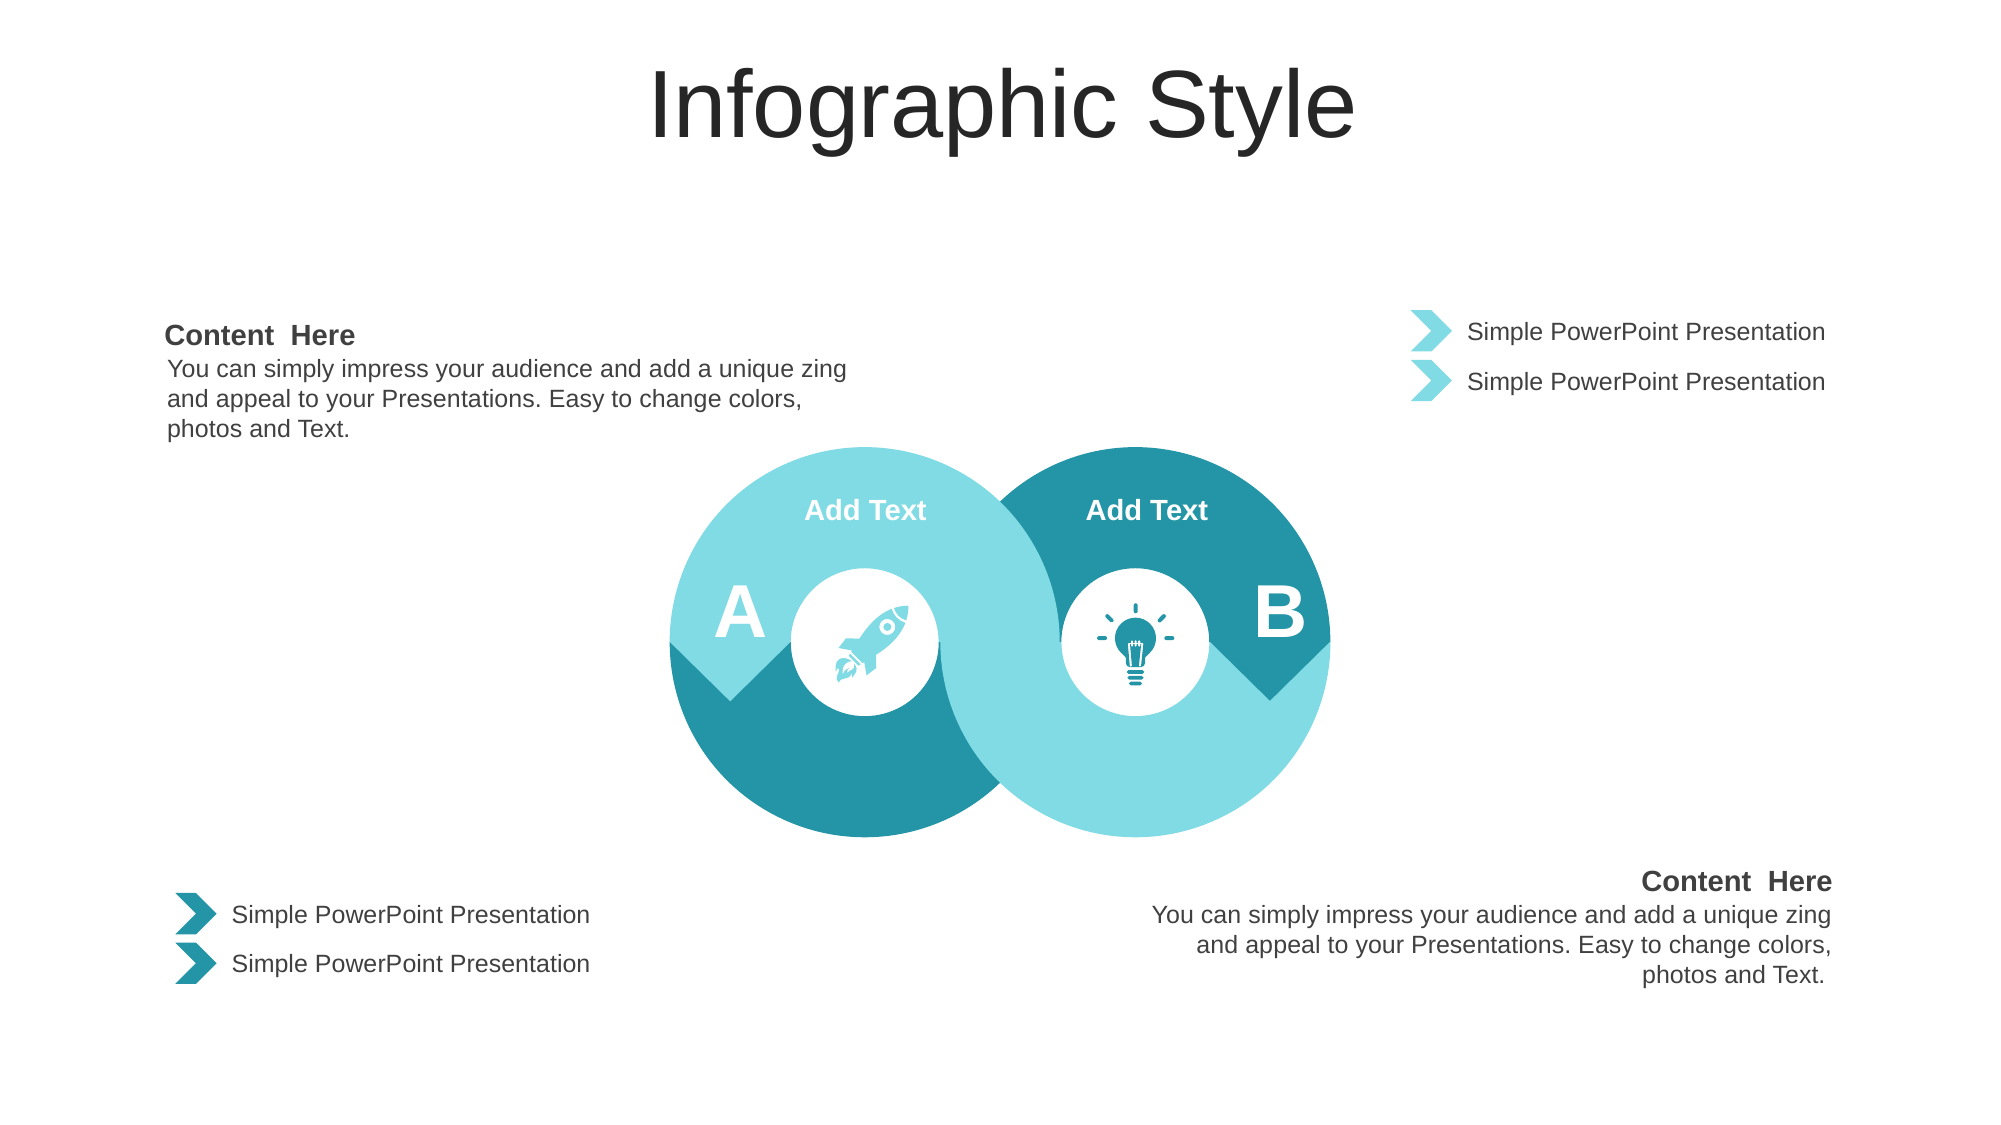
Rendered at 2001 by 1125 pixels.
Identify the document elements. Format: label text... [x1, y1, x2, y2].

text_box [175, 890, 614, 986]
list Infographic Style [53, 47, 1952, 166]
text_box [1126, 854, 1848, 998]
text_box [149, 308, 871, 452]
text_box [669, 447, 1331, 838]
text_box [1410, 308, 1849, 404]
